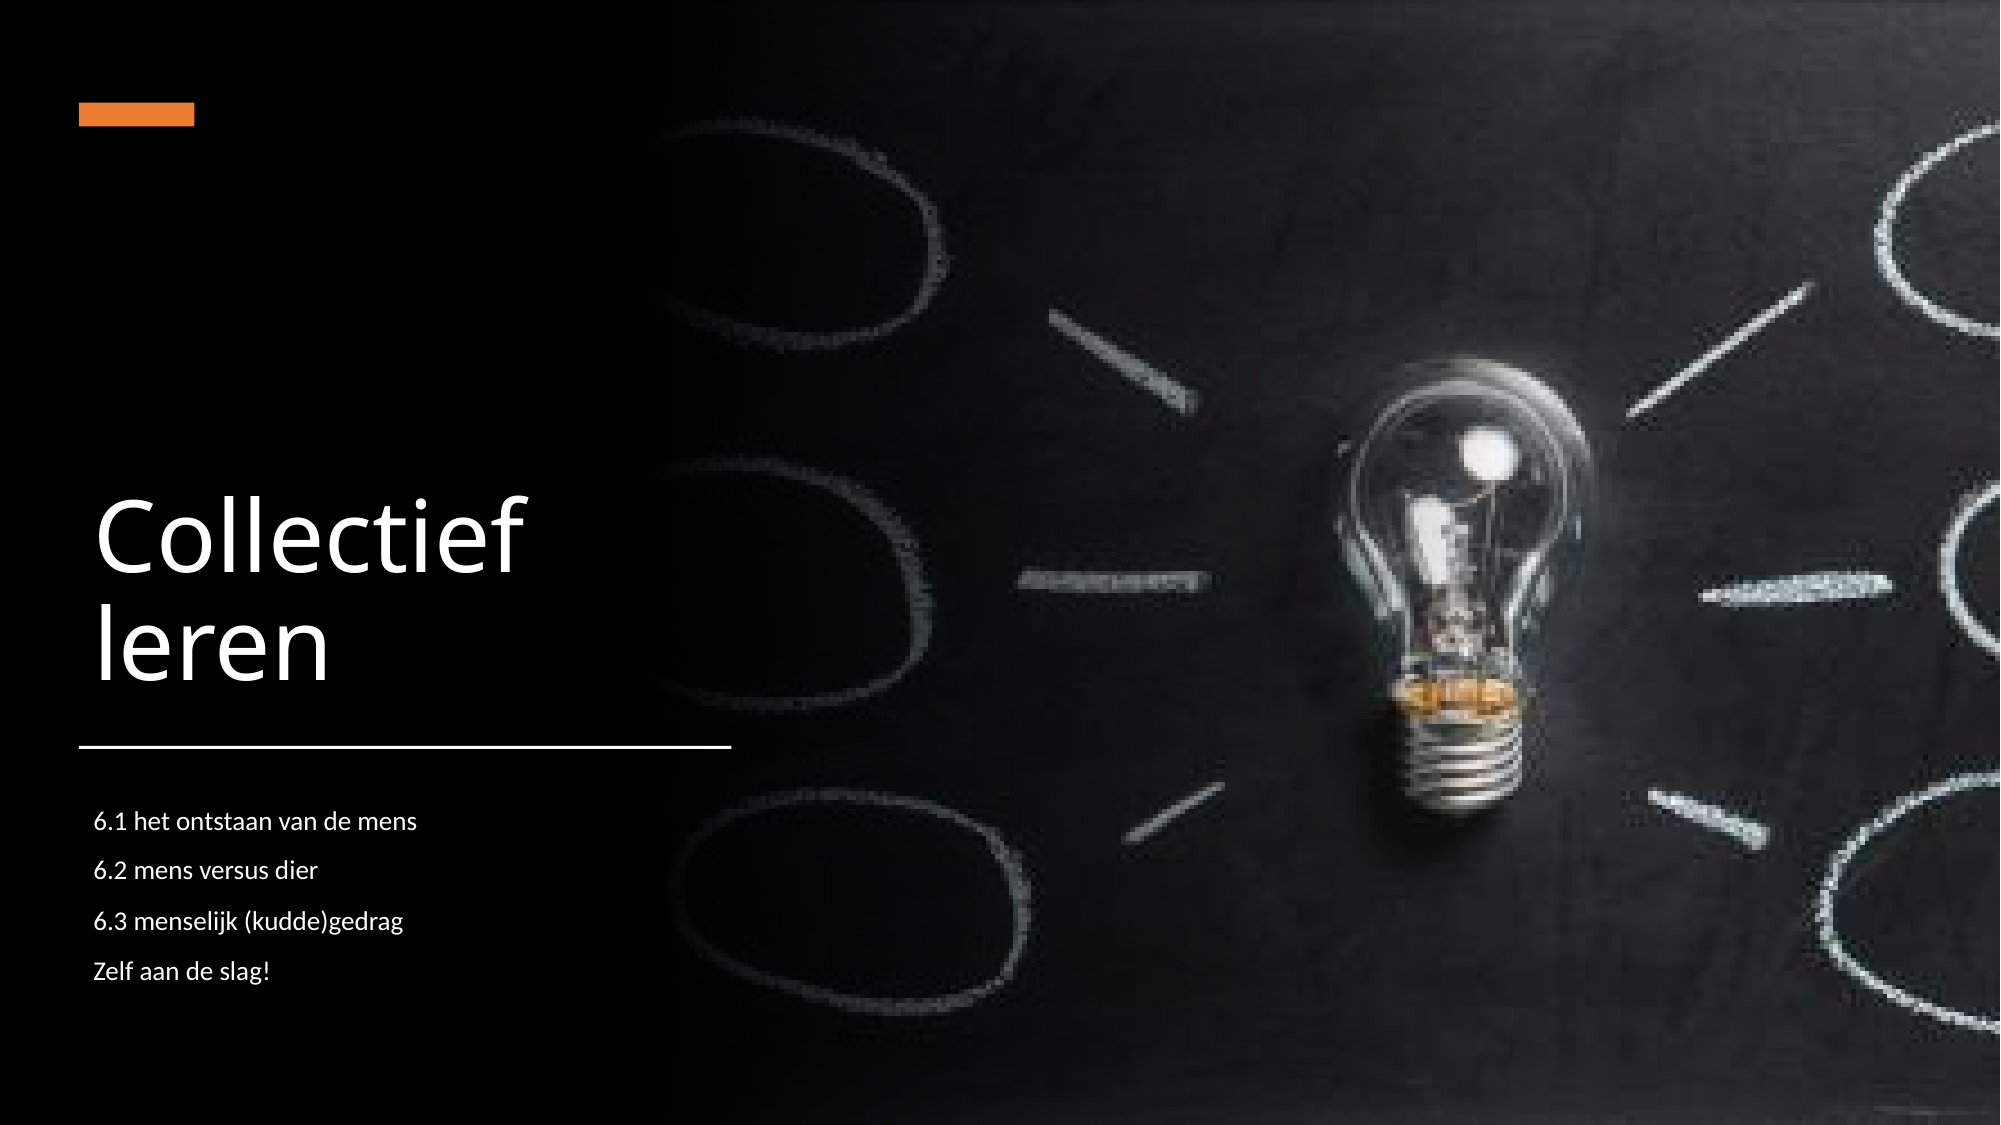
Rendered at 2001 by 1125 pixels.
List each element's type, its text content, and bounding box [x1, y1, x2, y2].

text_box [78, 745, 577, 750]
subtitle 6.1 het ontstaan van de mens 6.2 mens versus dier 6.3 menselijk (kudde)gedrag Zelf aan de slag! [78, 799, 577, 998]
title Collectief leren [78, 184, 577, 710]
text_box [0, 0, 577, 1125]
picture [577, 0, 2000, 1125]
text_box [78, 102, 195, 128]
